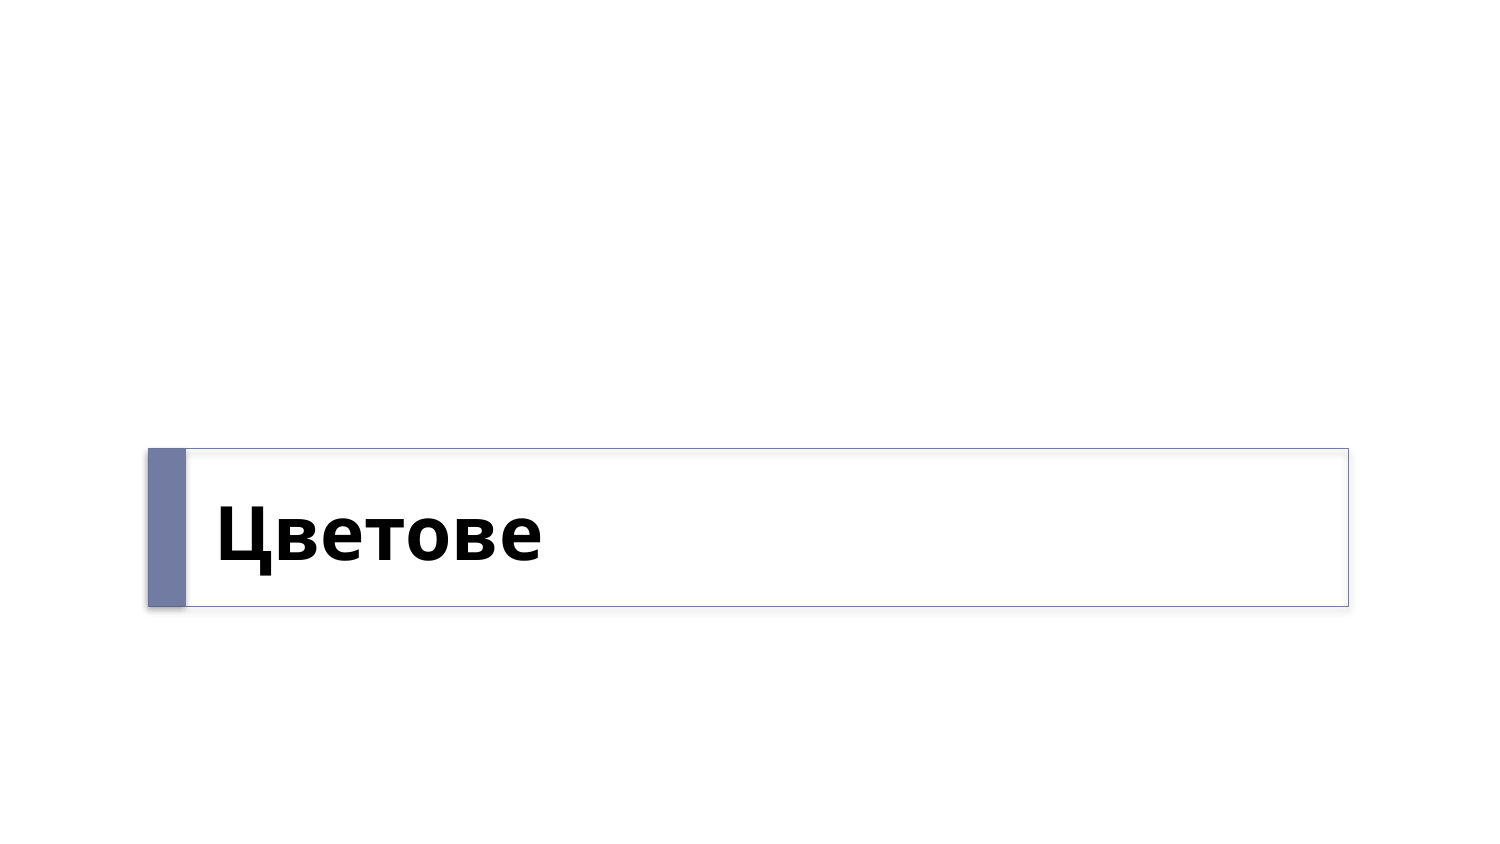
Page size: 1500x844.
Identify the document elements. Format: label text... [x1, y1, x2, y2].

title Цветове [200, 478, 1325, 600]
